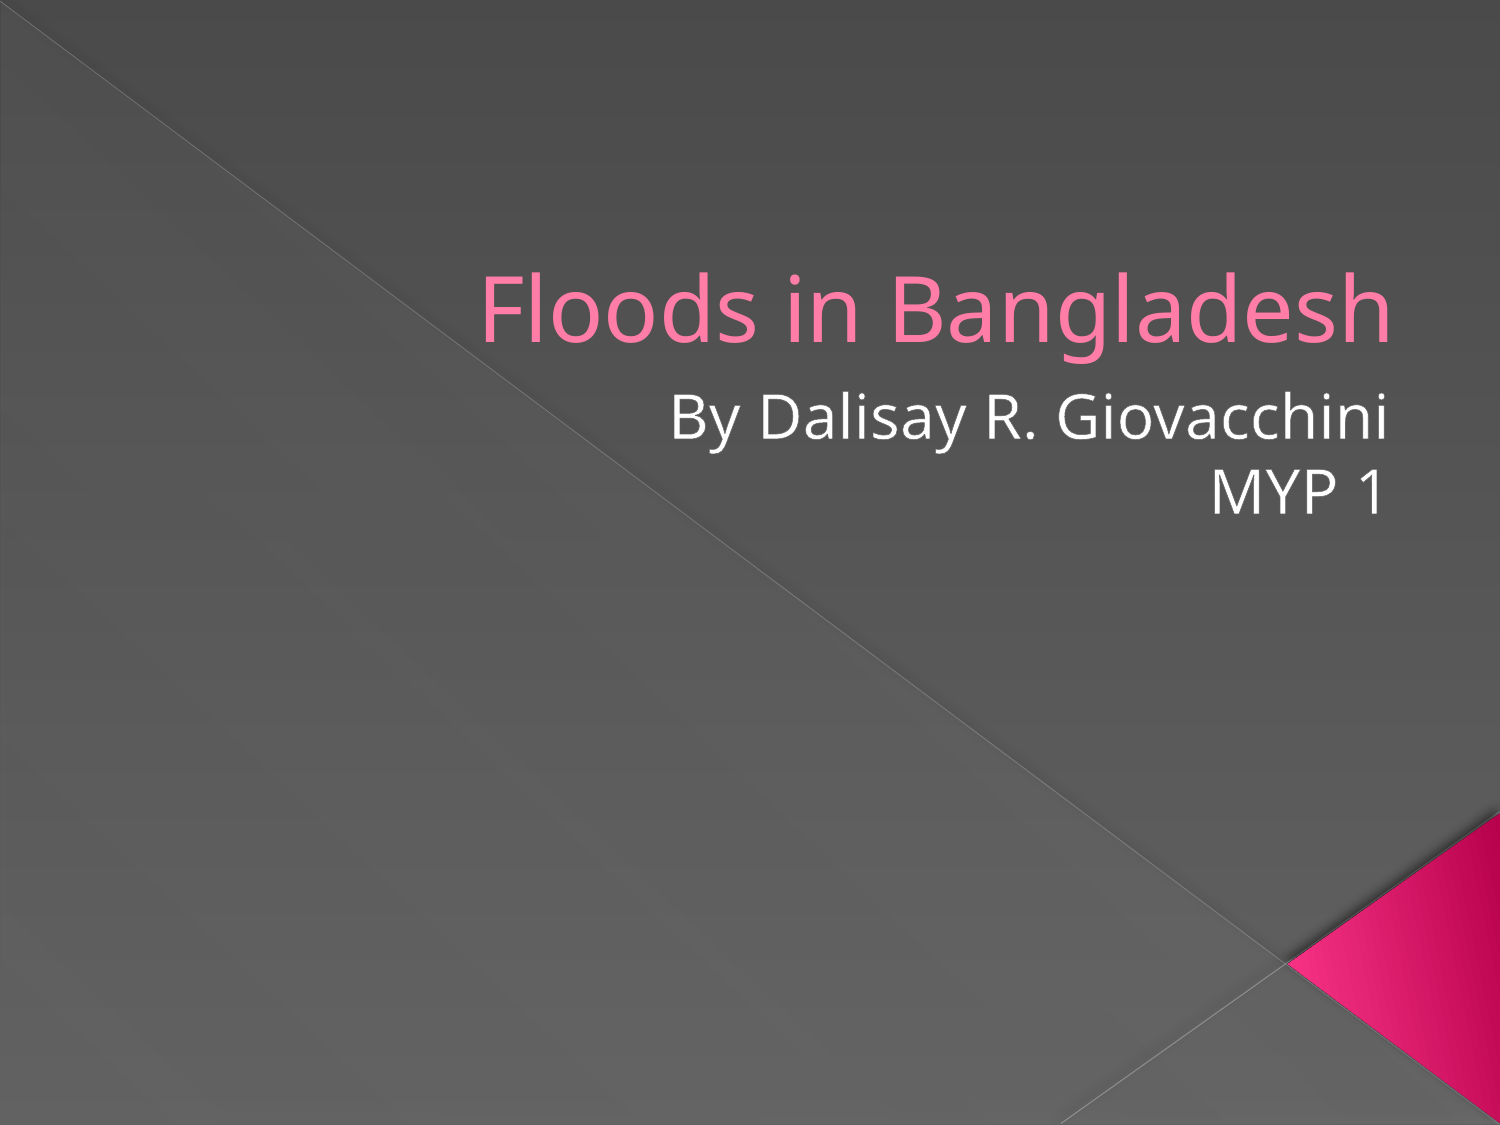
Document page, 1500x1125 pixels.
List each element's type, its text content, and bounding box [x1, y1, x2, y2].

title Floods in Bangladesh [88, 127, 1412, 369]
subtitle By Dalisay R. Giovacchini MYP 1 [88, 369, 1412, 657]
